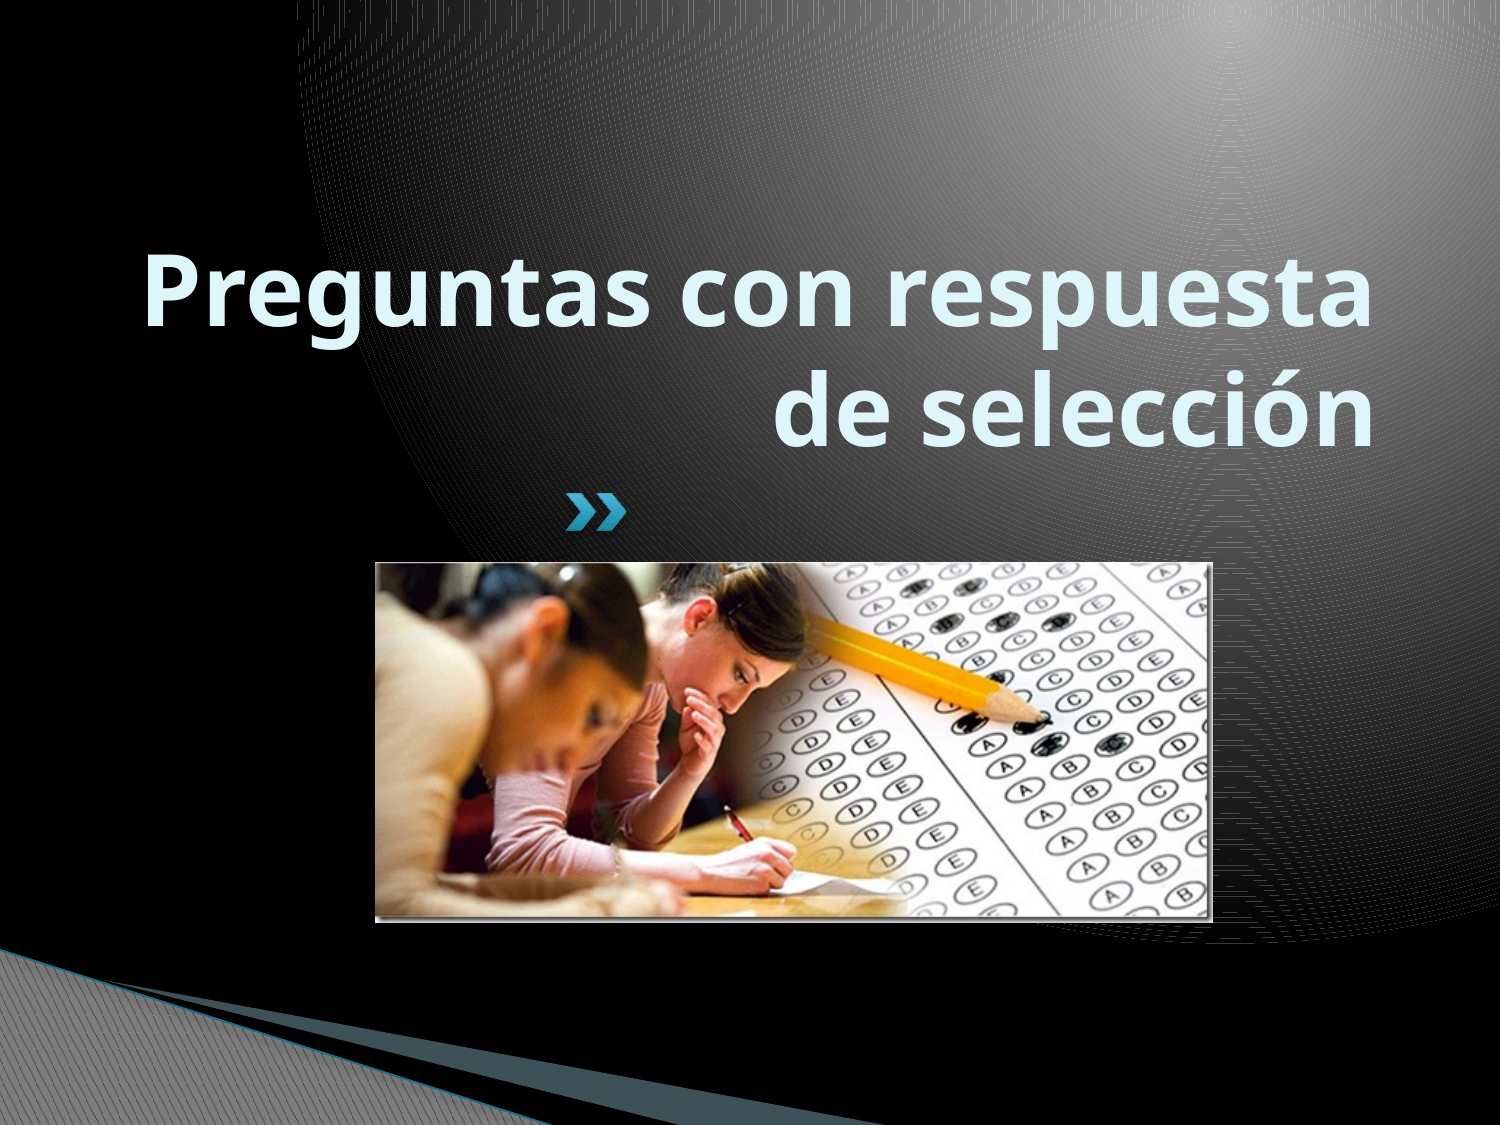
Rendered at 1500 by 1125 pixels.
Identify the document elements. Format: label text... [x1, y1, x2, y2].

picture [0, 952, 543, 1125]
title Preguntas con respuesta de selección [118, 173, 1394, 474]
picture [374, 562, 1213, 923]
